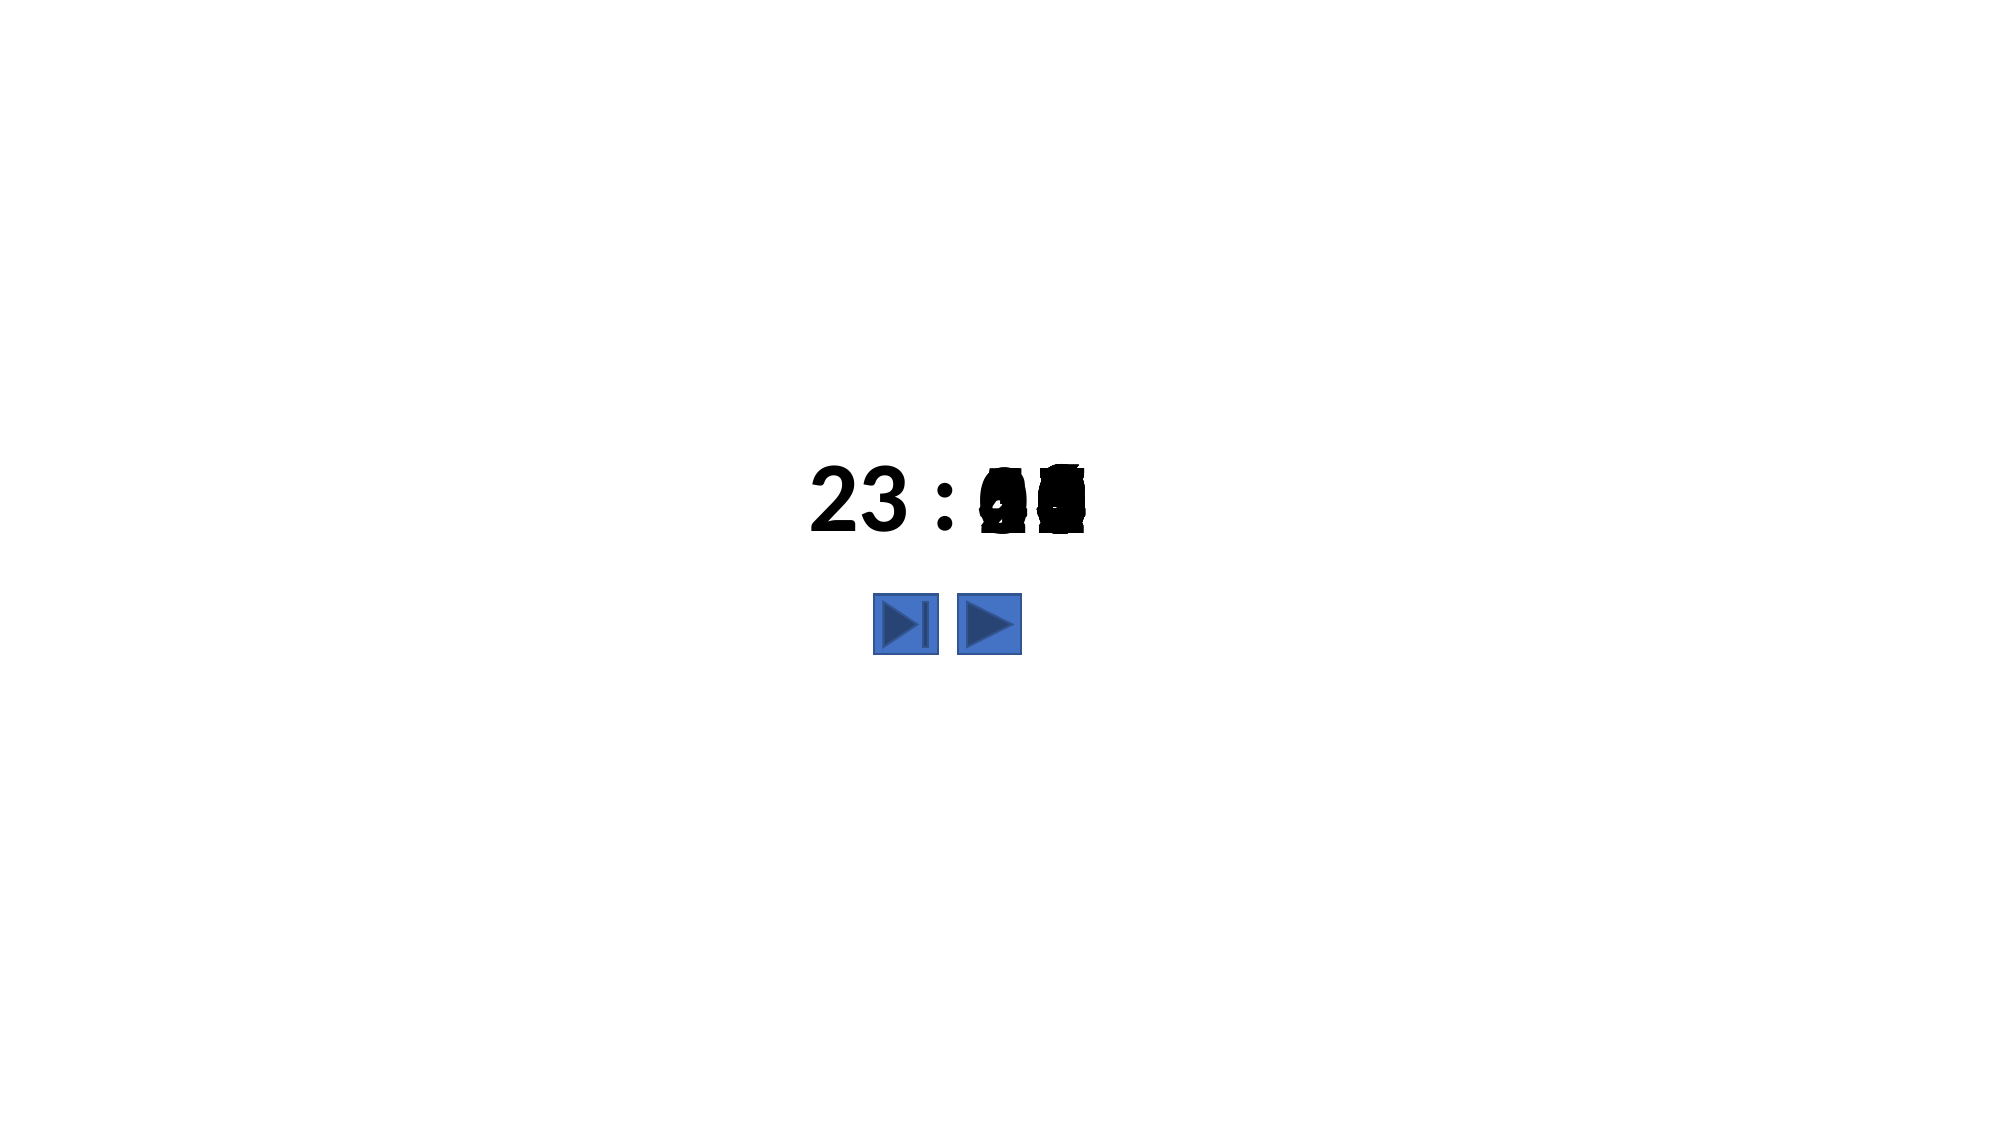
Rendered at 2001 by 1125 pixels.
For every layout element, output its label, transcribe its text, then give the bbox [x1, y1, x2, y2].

slide_number 22 [784, 461, 925, 522]
